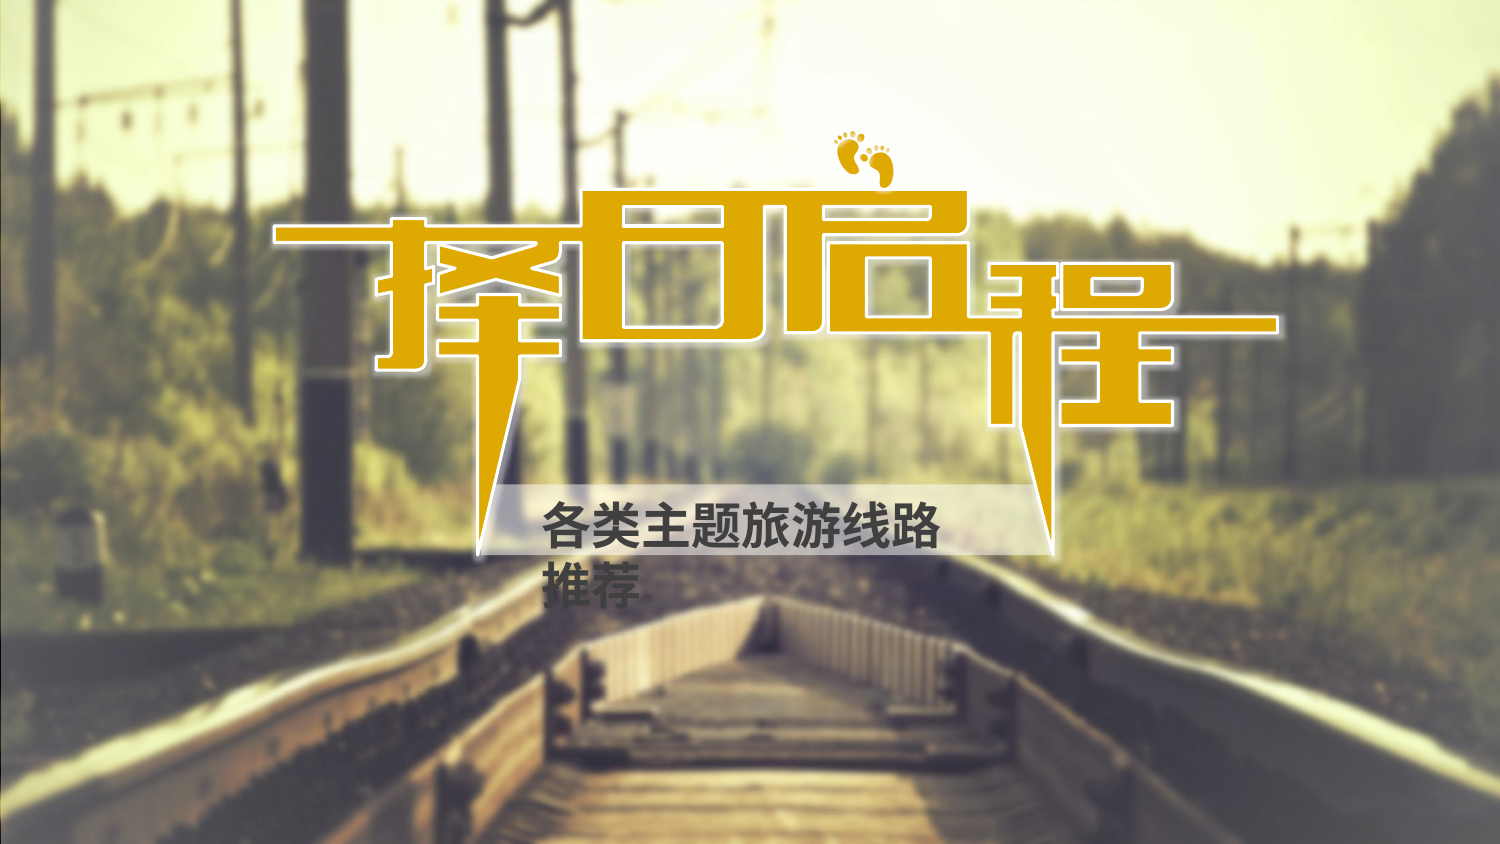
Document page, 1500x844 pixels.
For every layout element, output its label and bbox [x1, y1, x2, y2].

text_box [832, 130, 864, 175]
text_box [863, 144, 896, 192]
picture [0, 0, 1500, 844]
